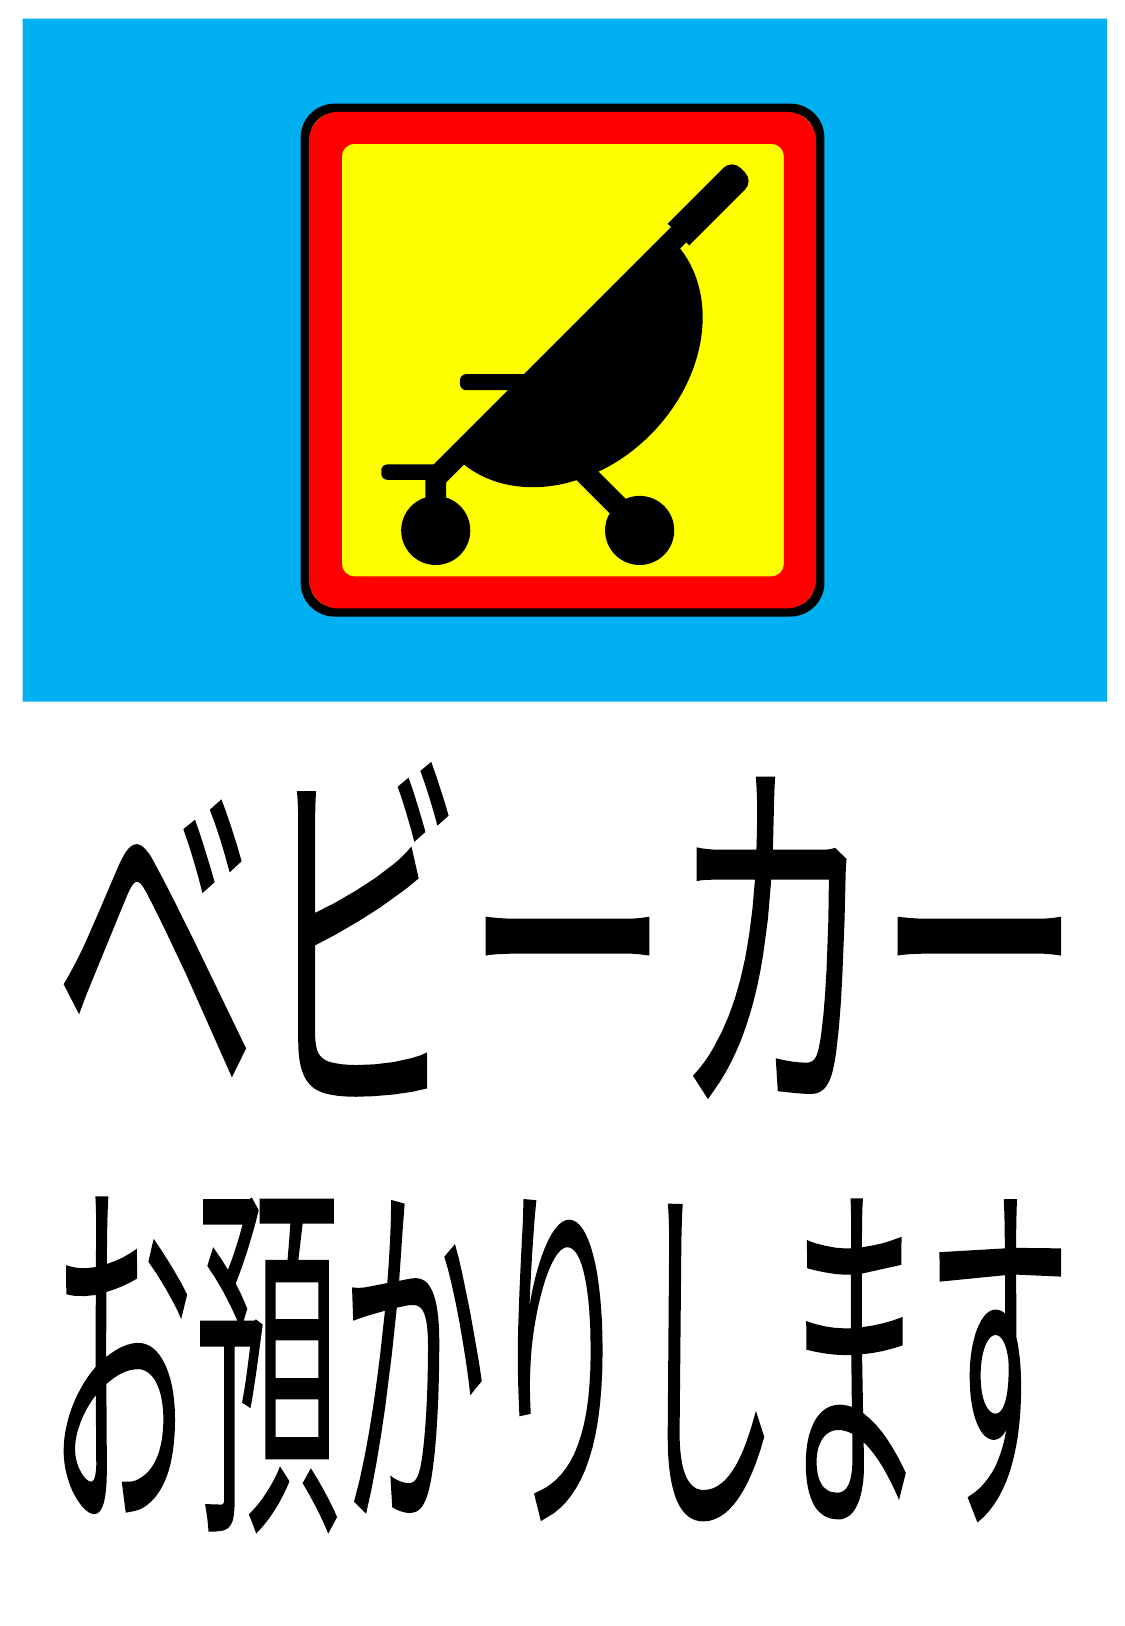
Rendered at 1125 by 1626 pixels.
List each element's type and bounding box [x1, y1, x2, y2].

text_box [304, 108, 821, 613]
text_box [20, 16, 1109, 704]
